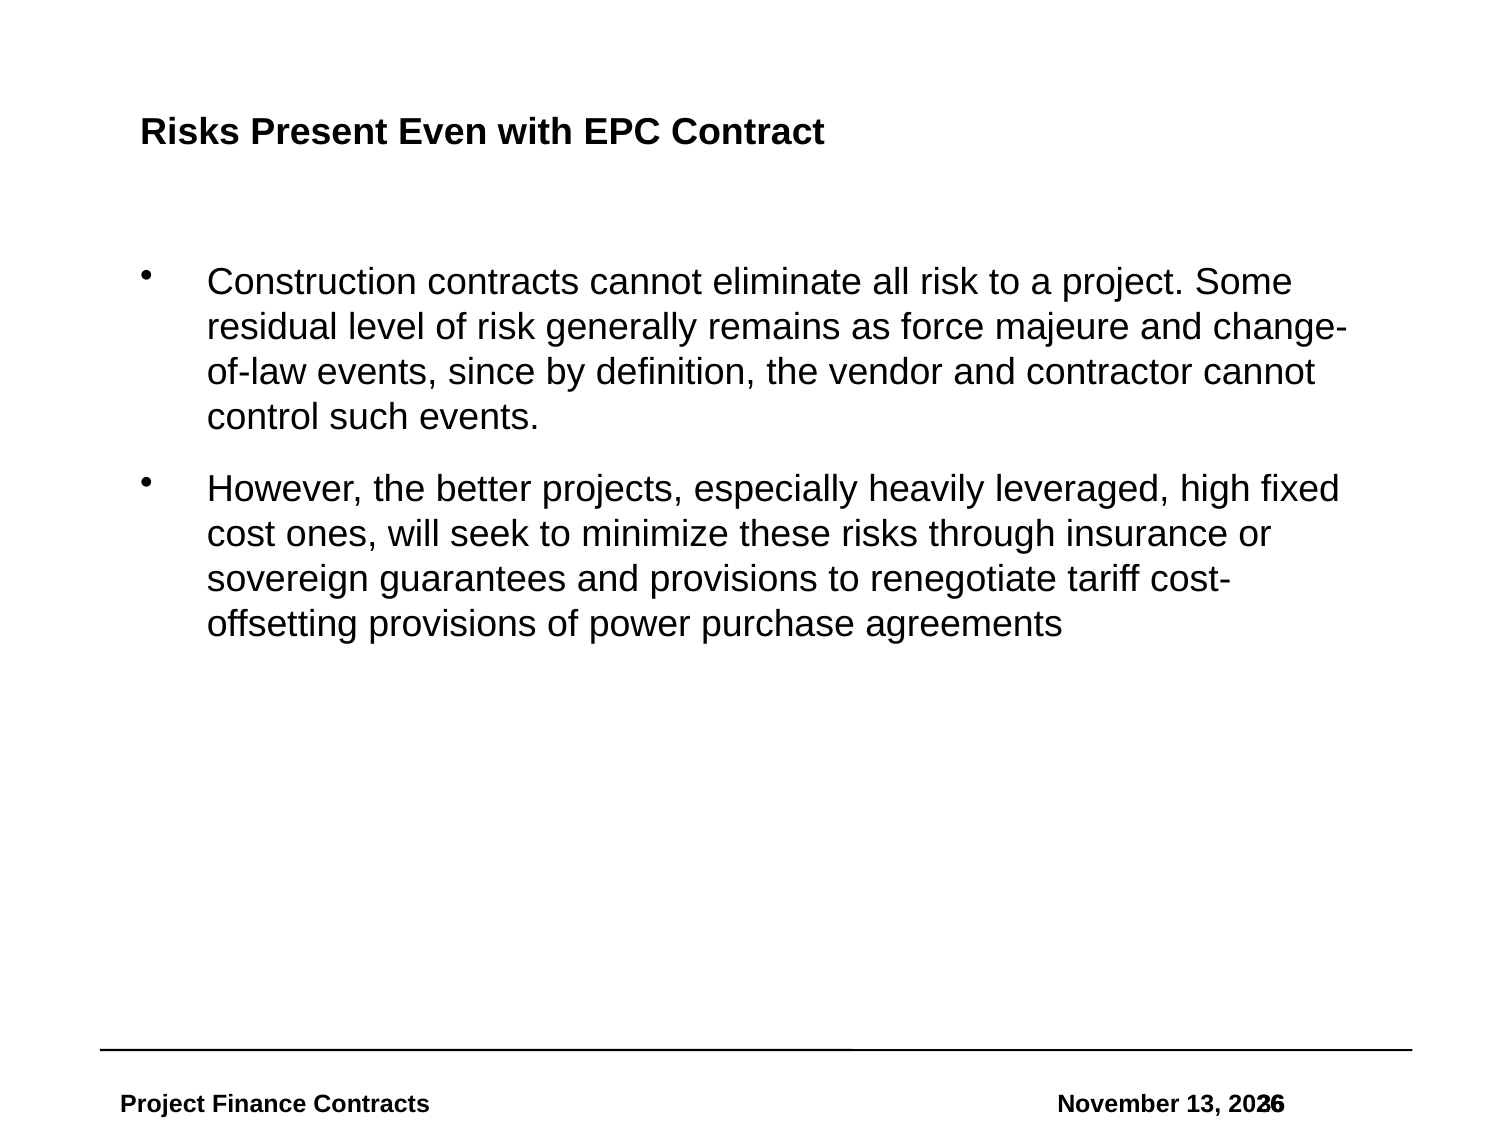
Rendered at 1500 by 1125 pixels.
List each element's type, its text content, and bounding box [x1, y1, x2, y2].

list Construction contracts cannot eliminate all risk to a project. Some residual level of risk generally remains as force majeure and change-of-law events, since by definition, the vendor and contractor cannot control such events. However, the better projects, especially heavily leveraged, high fixed cost ones, will seek to minimize these risks through insurance or sovereign guarantees and provisions to renegotiate tariff cost-offsetting provisions of power purchase agreements [124, 249, 1376, 1001]
title Risks Present Even with EPC Contract [124, 99, 1288, 226]
